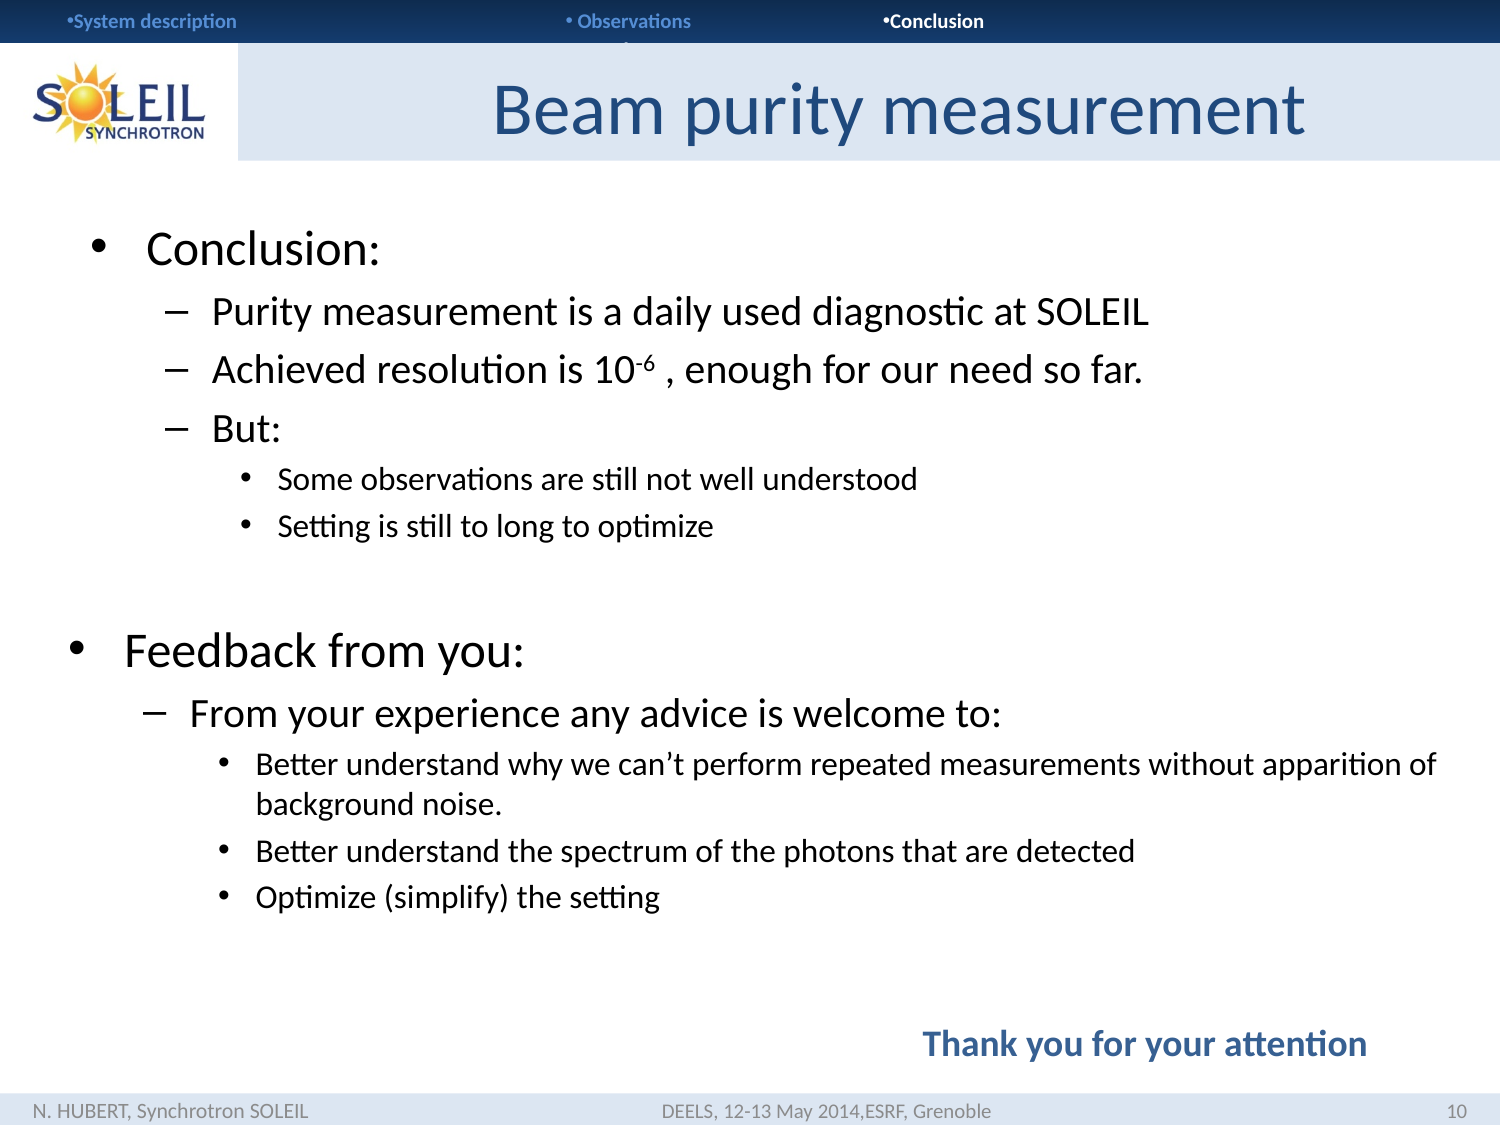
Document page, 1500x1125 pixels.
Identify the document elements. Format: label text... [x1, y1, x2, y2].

slide_number N. HUBERT, Synchrotron SOLEIL [17, 1095, 383, 1125]
title Beam purity measurement [301, 42, 1499, 166]
list Conclusion: Purity measurement is a daily used diagnostic at SOLEIL Achieved resolution is 10-6 , enough for our need so far. But: Some observations are still not well understood Setting is still to long to optimize [75, 870, 1425, 951]
list Conclusion: Purity measurement is a daily used diagnostic at SOLEIL Achieved resolution is 10-6 , enough for our need so far. But: Some observations are still not well understood Setting is still to long to optimize [75, 208, 1425, 609]
text_box Thank you for your attention [907, 1011, 1384, 1072]
picture [1, 43, 238, 161]
slide_number 10 [1411, 1093, 1483, 1125]
footer DEELS, 12-13 May 2014,ESRF, Grenoble [383, 1095, 1270, 1125]
text_box Feedback from you: From your experience any advice is welcome to: Better understand why we can’t perform repeated measurements without apparition of background noise. Better understand the spectrum of the photons that are detected Optimize (simplify) the setting [53, 609, 1459, 870]
